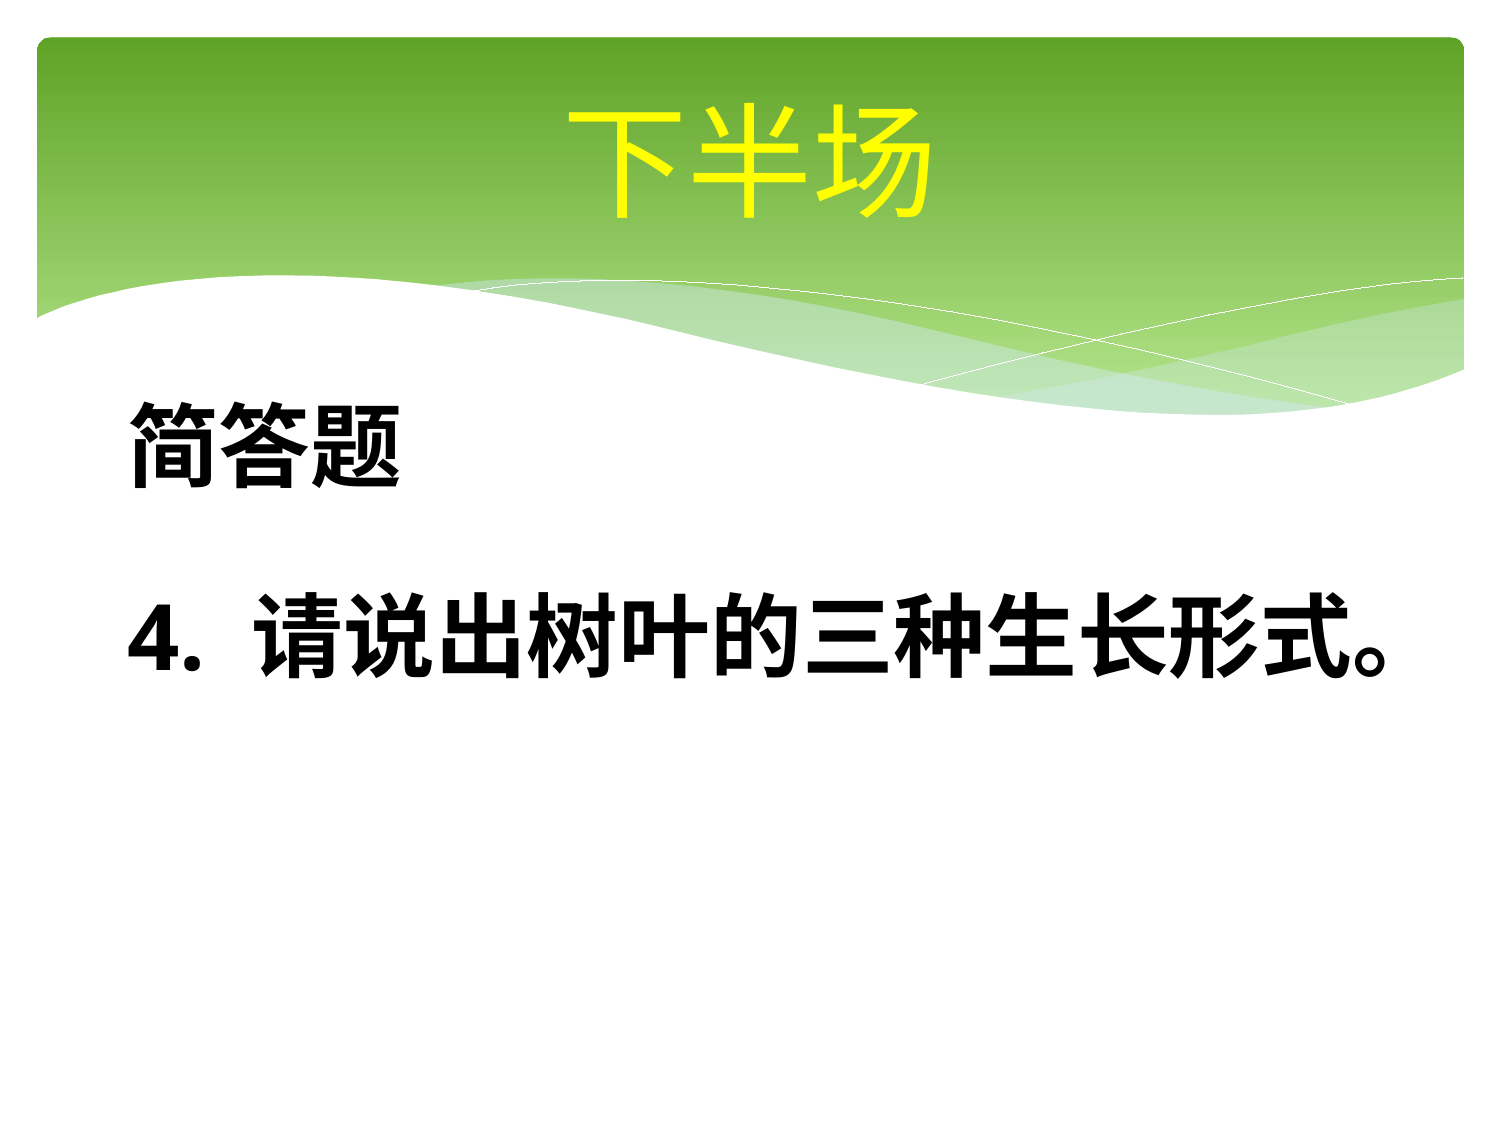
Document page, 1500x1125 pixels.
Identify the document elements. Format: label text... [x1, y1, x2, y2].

title 下半场 [75, 55, 1425, 261]
list 简答题 4. 请说出树叶的三种生长形式。 [112, 326, 1447, 935]
